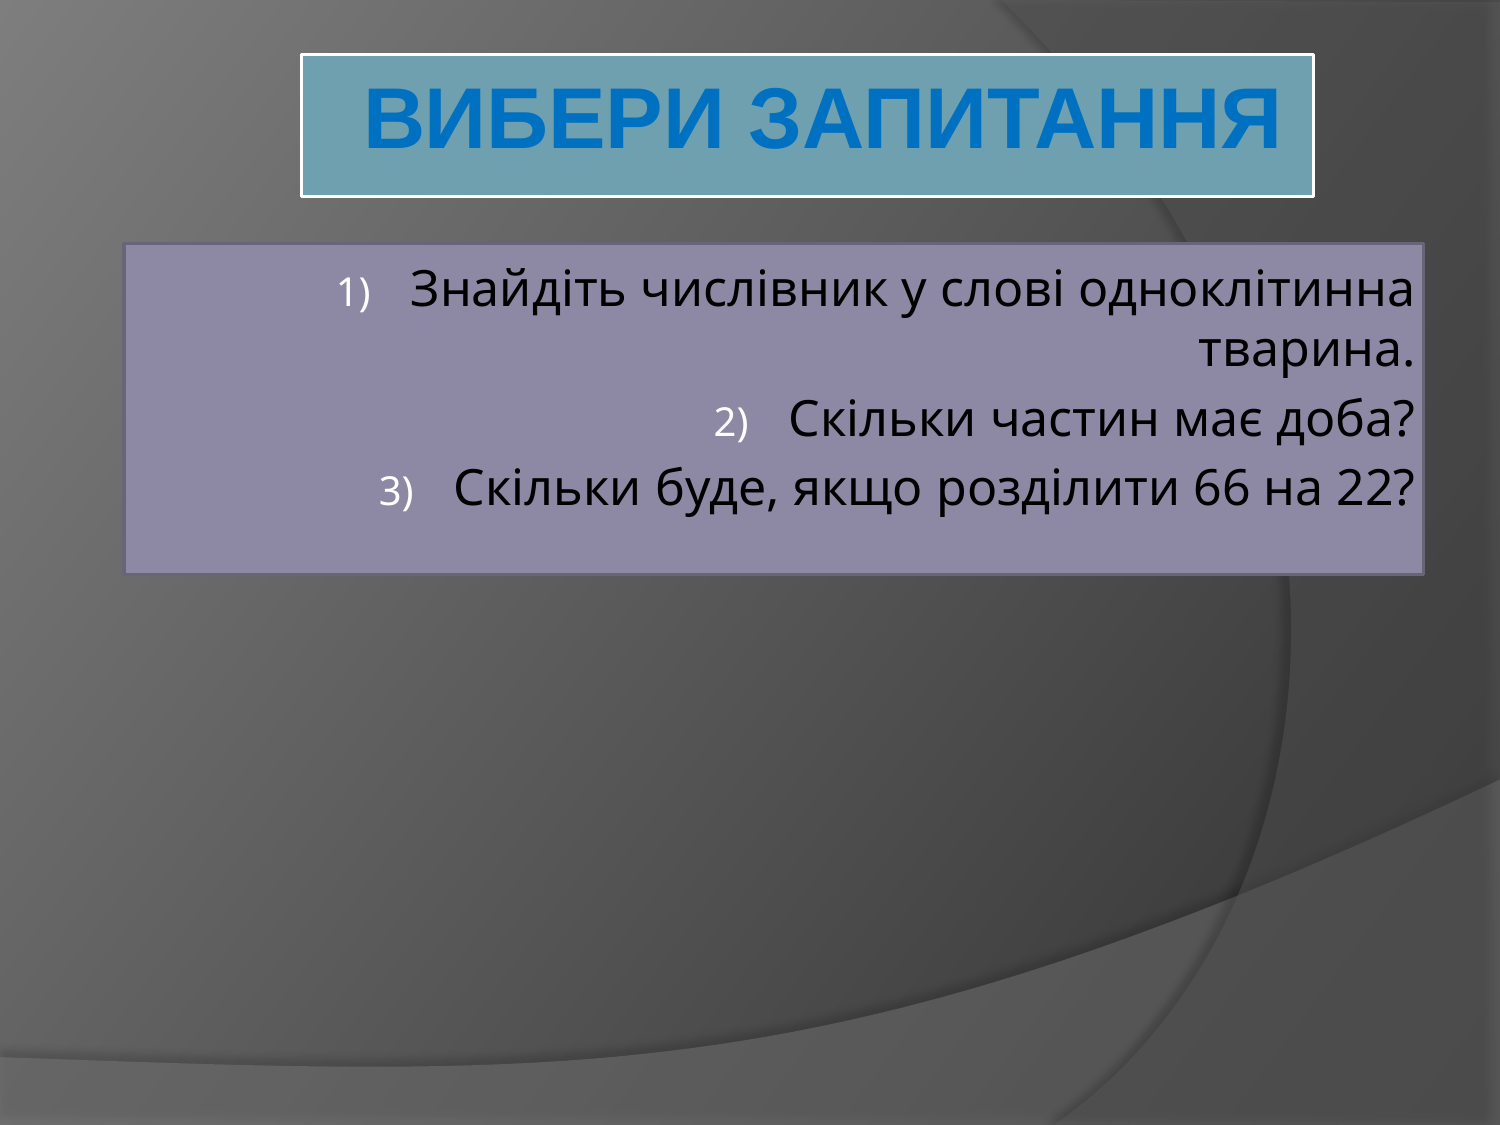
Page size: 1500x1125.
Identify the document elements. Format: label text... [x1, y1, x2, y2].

subtitle Знайдіть числівник у слові одноклітинна тварина. Скільки частин має доба? Скільки буде, якщо розділити 66 на 22? [122, 242, 1425, 576]
title Вибери запитання [300, 53, 1315, 198]
